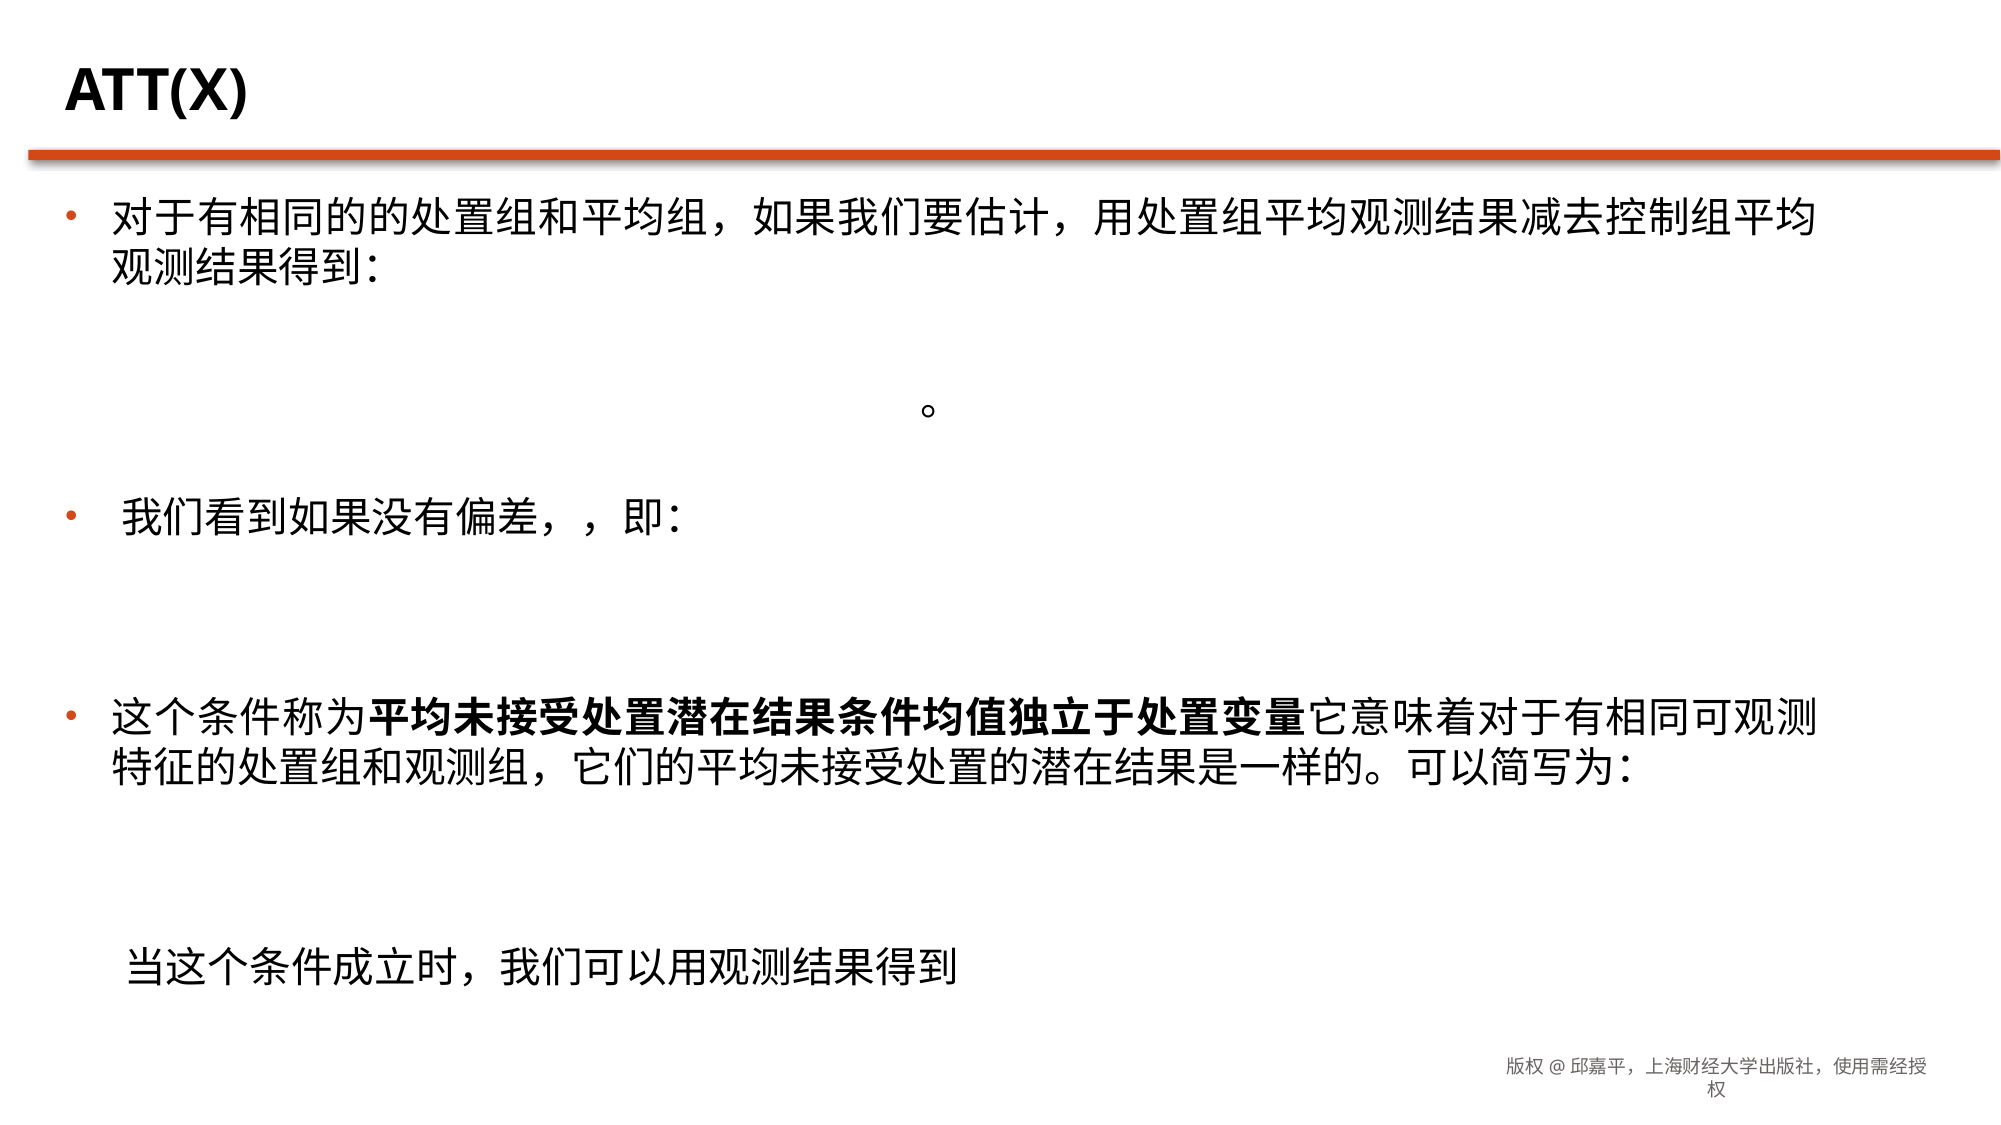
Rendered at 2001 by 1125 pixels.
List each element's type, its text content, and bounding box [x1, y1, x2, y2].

footer 版权@邱嘉平，上海财经大学出版社，使用需经授权 [1483, 1046, 1950, 1109]
title ATT(X) [50, 50, 1825, 138]
